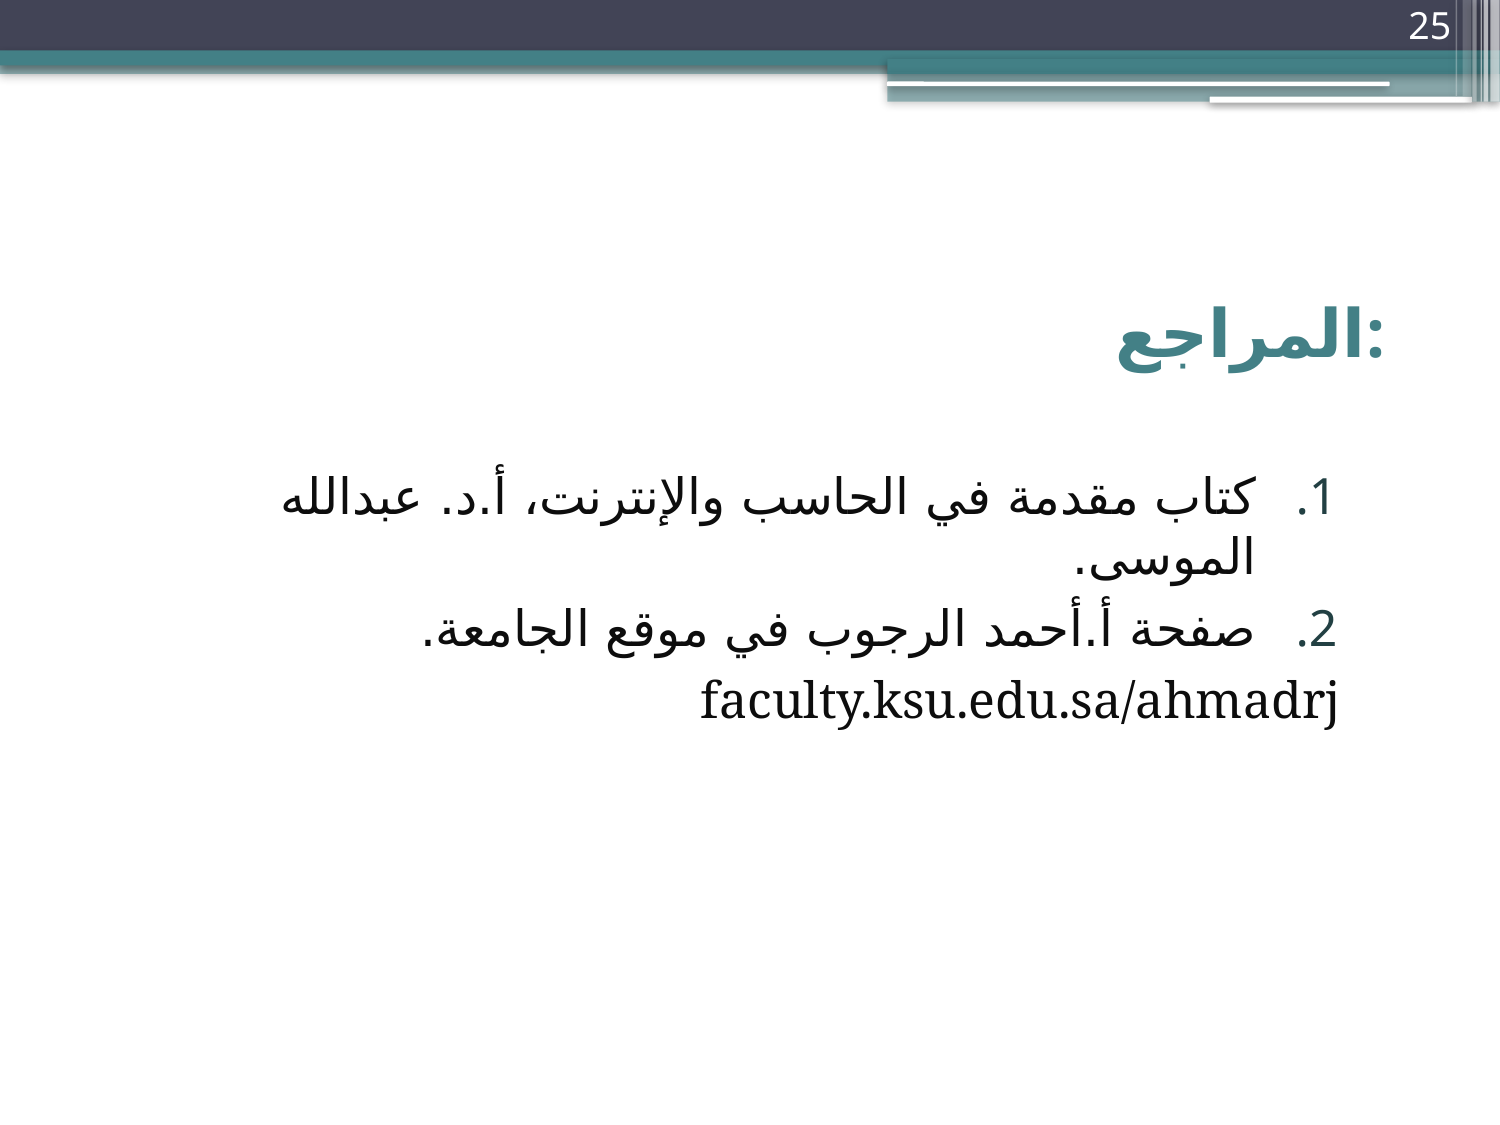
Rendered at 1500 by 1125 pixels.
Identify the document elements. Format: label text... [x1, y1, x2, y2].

slide_number 25 [1341, 0, 1466, 61]
title المراجع: [975, 249, 1400, 413]
list كتاب مقدمة في الحاسب والإنترنت، أ.د. عبدالله الموسى. صفحة أ.أحمد الرجوب في موقع الجامعة. faculty.ksu.edu.sa/ahmadrj [147, 385, 1375, 800]
